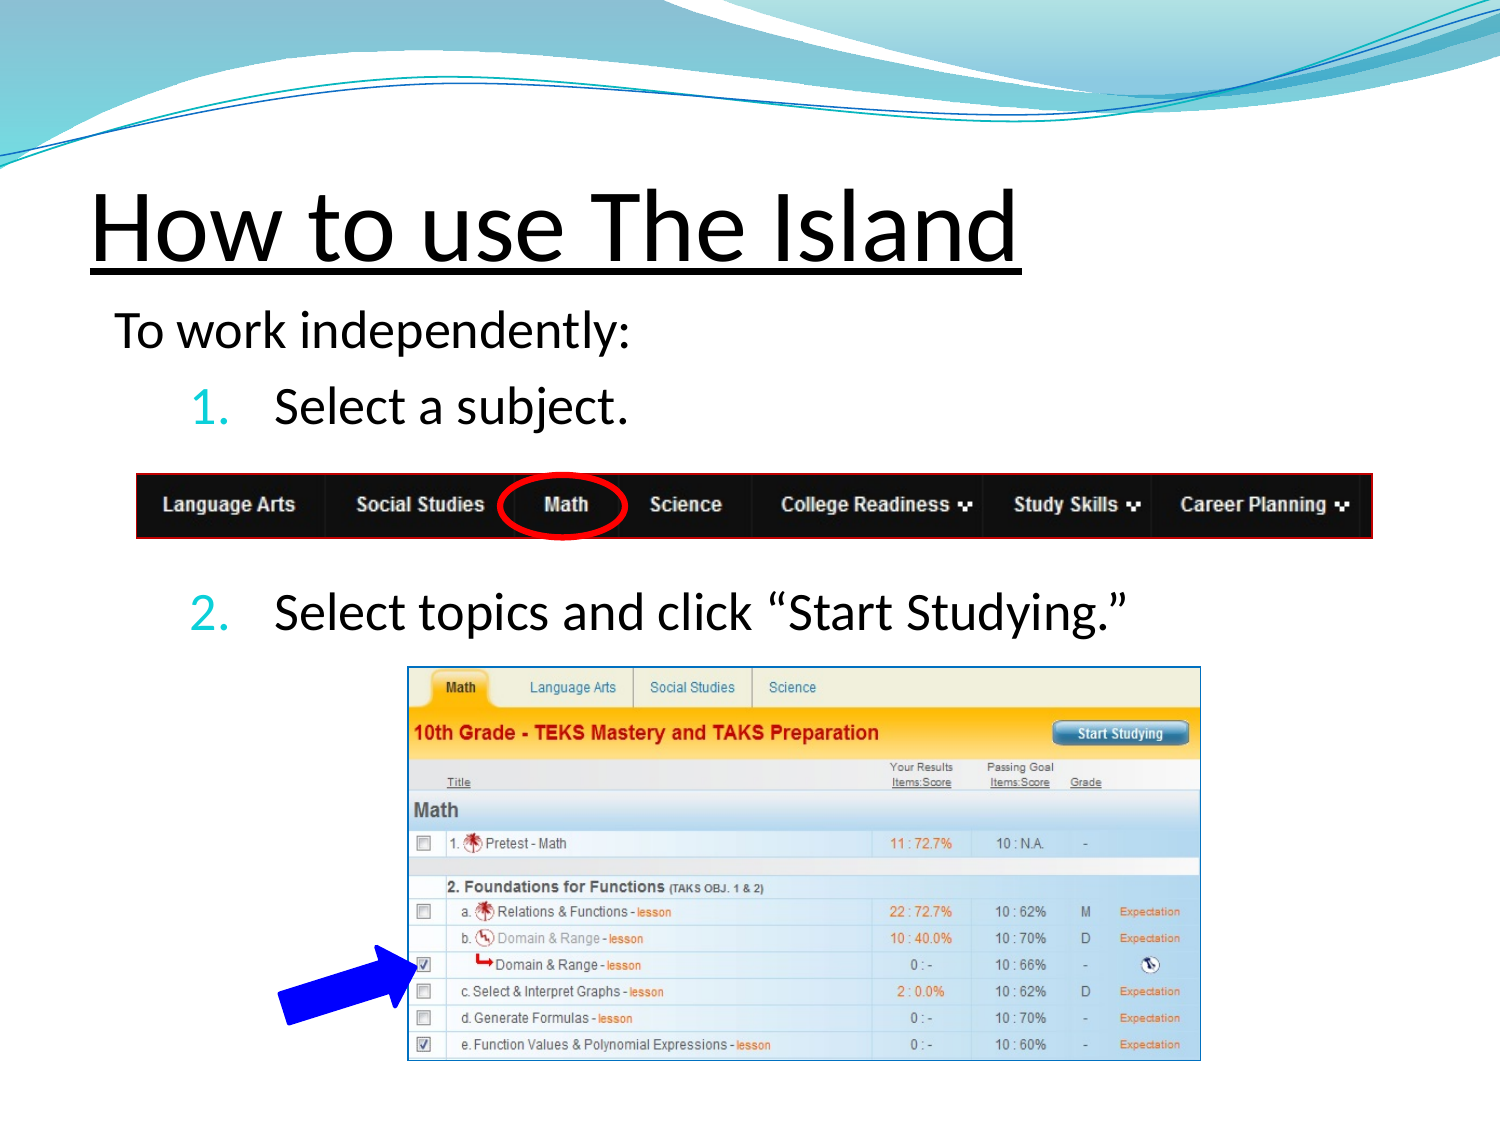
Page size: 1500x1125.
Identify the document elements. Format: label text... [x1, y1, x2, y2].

text_box [277, 944, 401, 1026]
text_box To work independently: Select a subject. Select topics and click “Start Studying.” [99, 287, 1450, 700]
text_box How to use The Island [74, 149, 1425, 338]
picture [137, 474, 1372, 538]
picture [408, 667, 1201, 1061]
